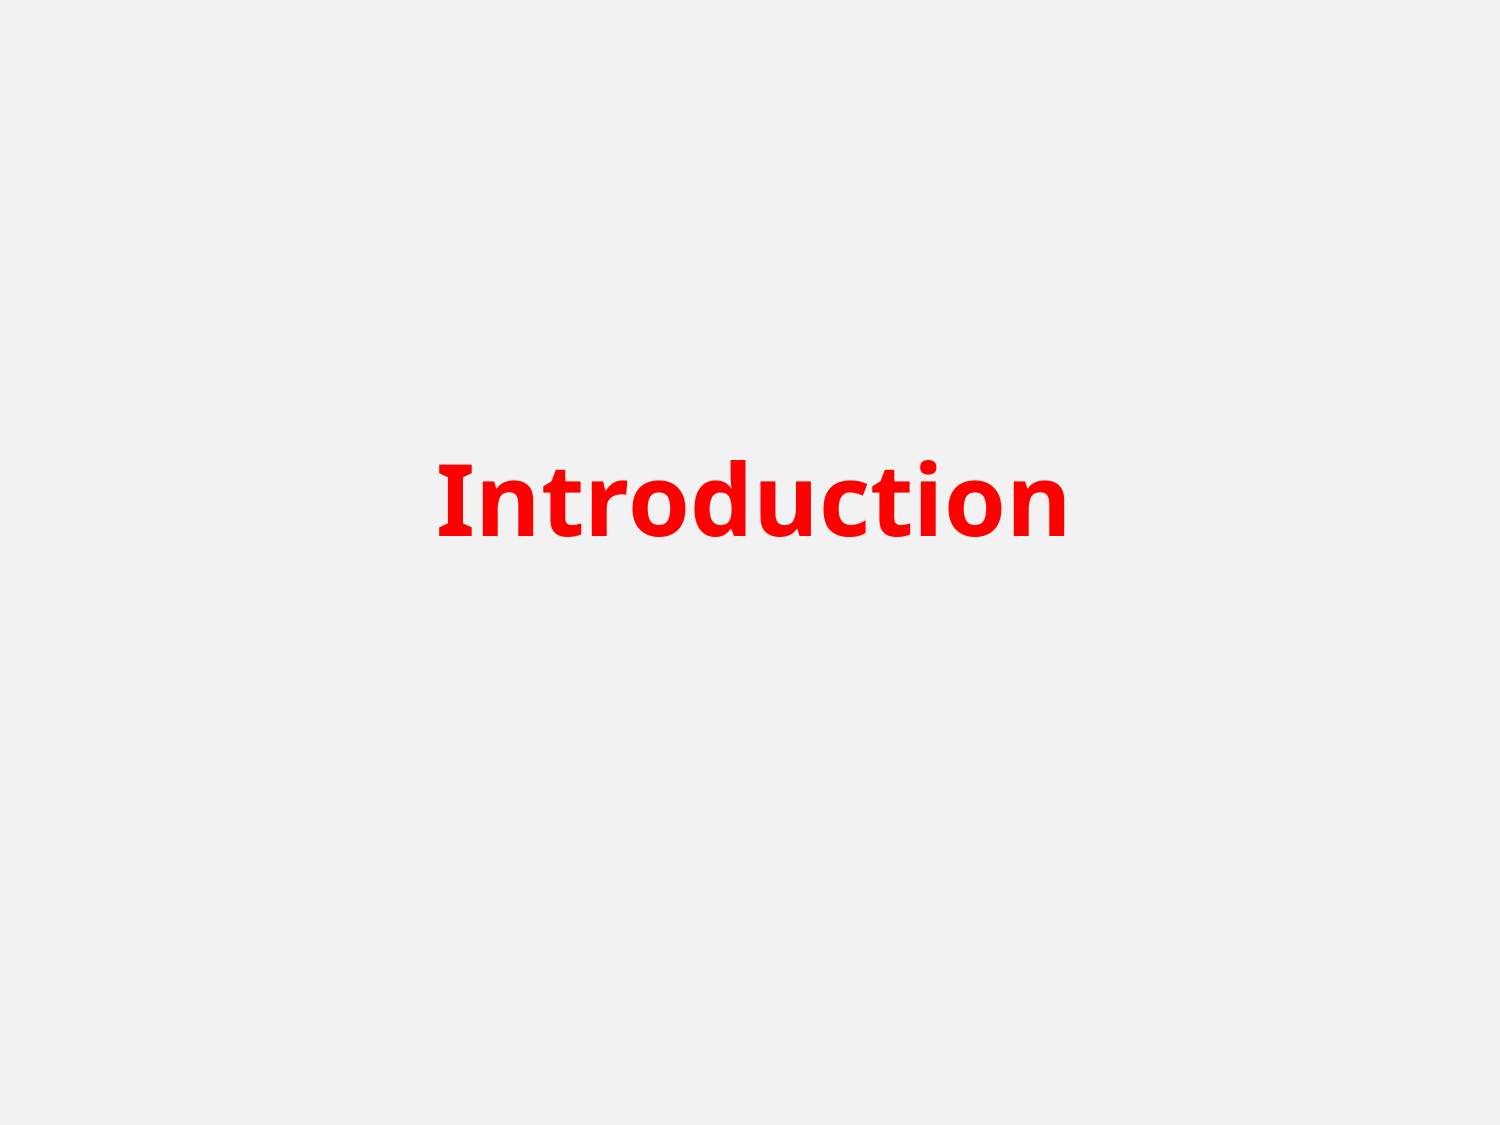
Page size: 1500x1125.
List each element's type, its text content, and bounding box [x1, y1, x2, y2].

text_box Introduction [409, 428, 1101, 564]
